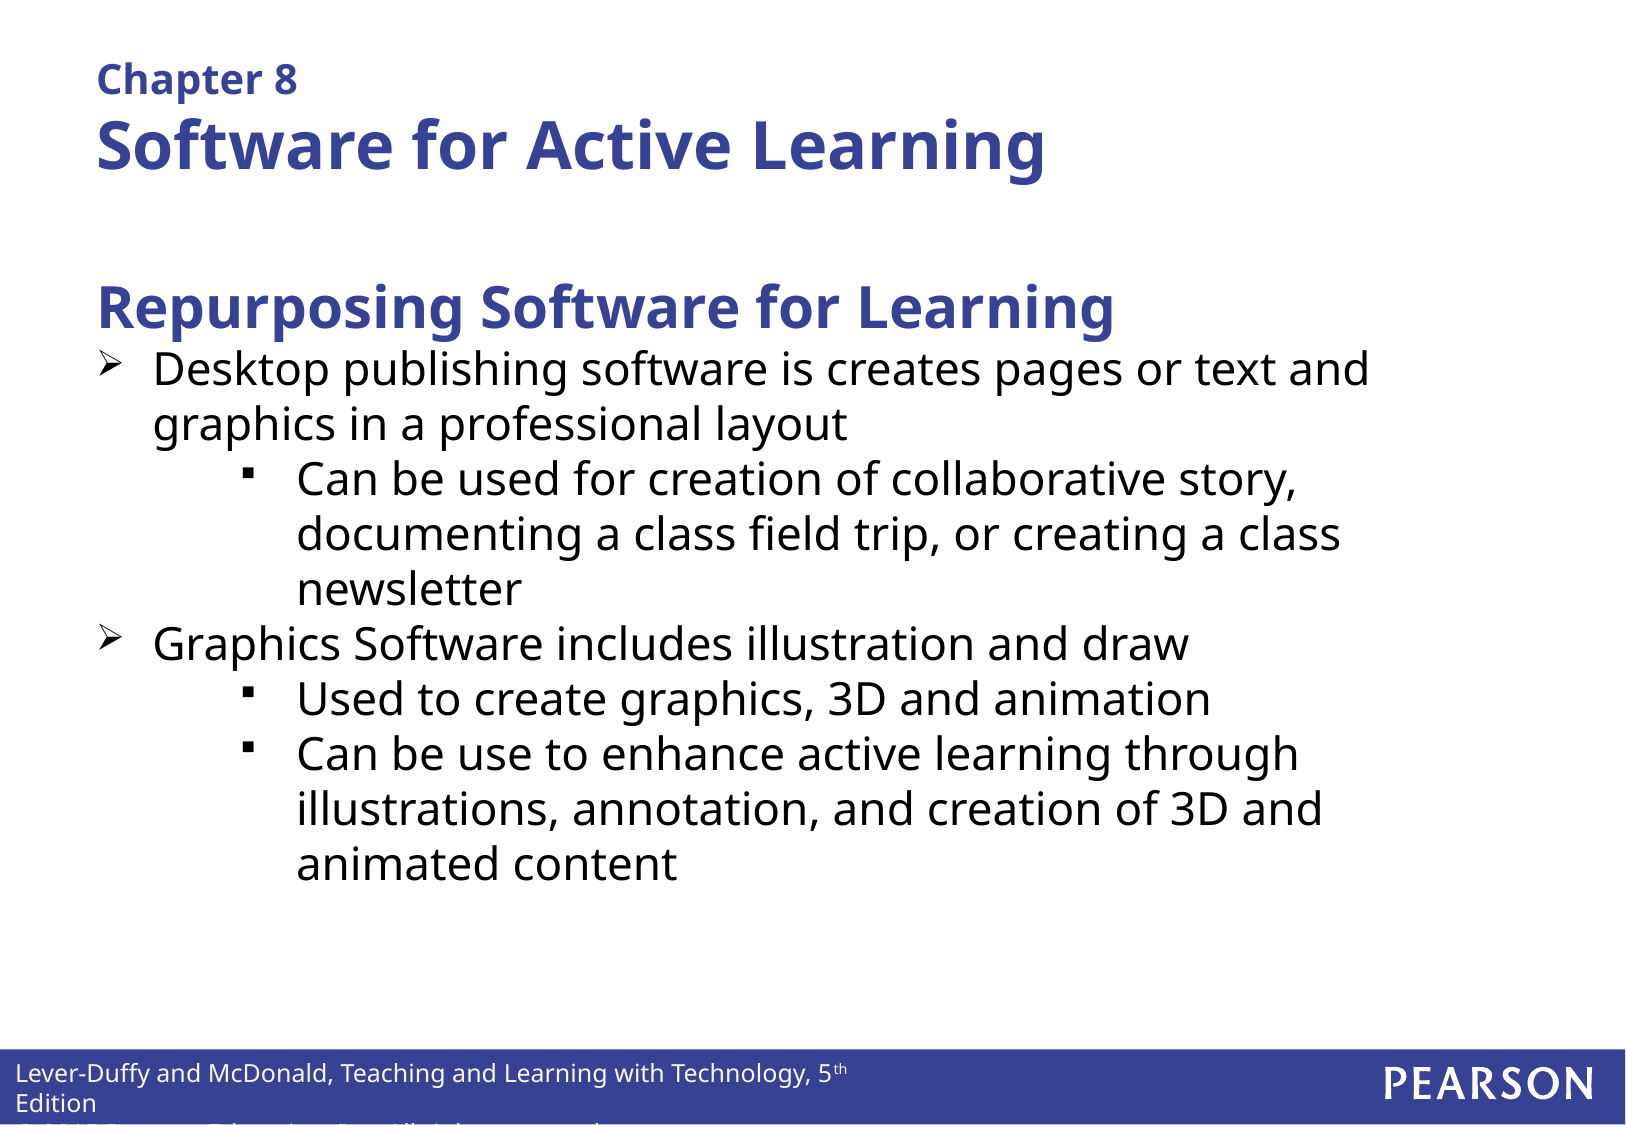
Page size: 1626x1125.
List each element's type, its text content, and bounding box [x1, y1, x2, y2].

list Repurposing Software for Learning Desktop publishing software is creates pages or text and graphics in a professional layout Can be used for creation of collaborative story, documenting a class field trip, or creating a class newsletter Graphics Software includes illustration and draw Used to create graphics, 3D and animation Can be use to enhance active learning through illustrations, annotation, and creation of 3D and animated content [81, 262, 1544, 1005]
title Chapter 8 Software for Active Learning [81, 45, 1544, 233]
